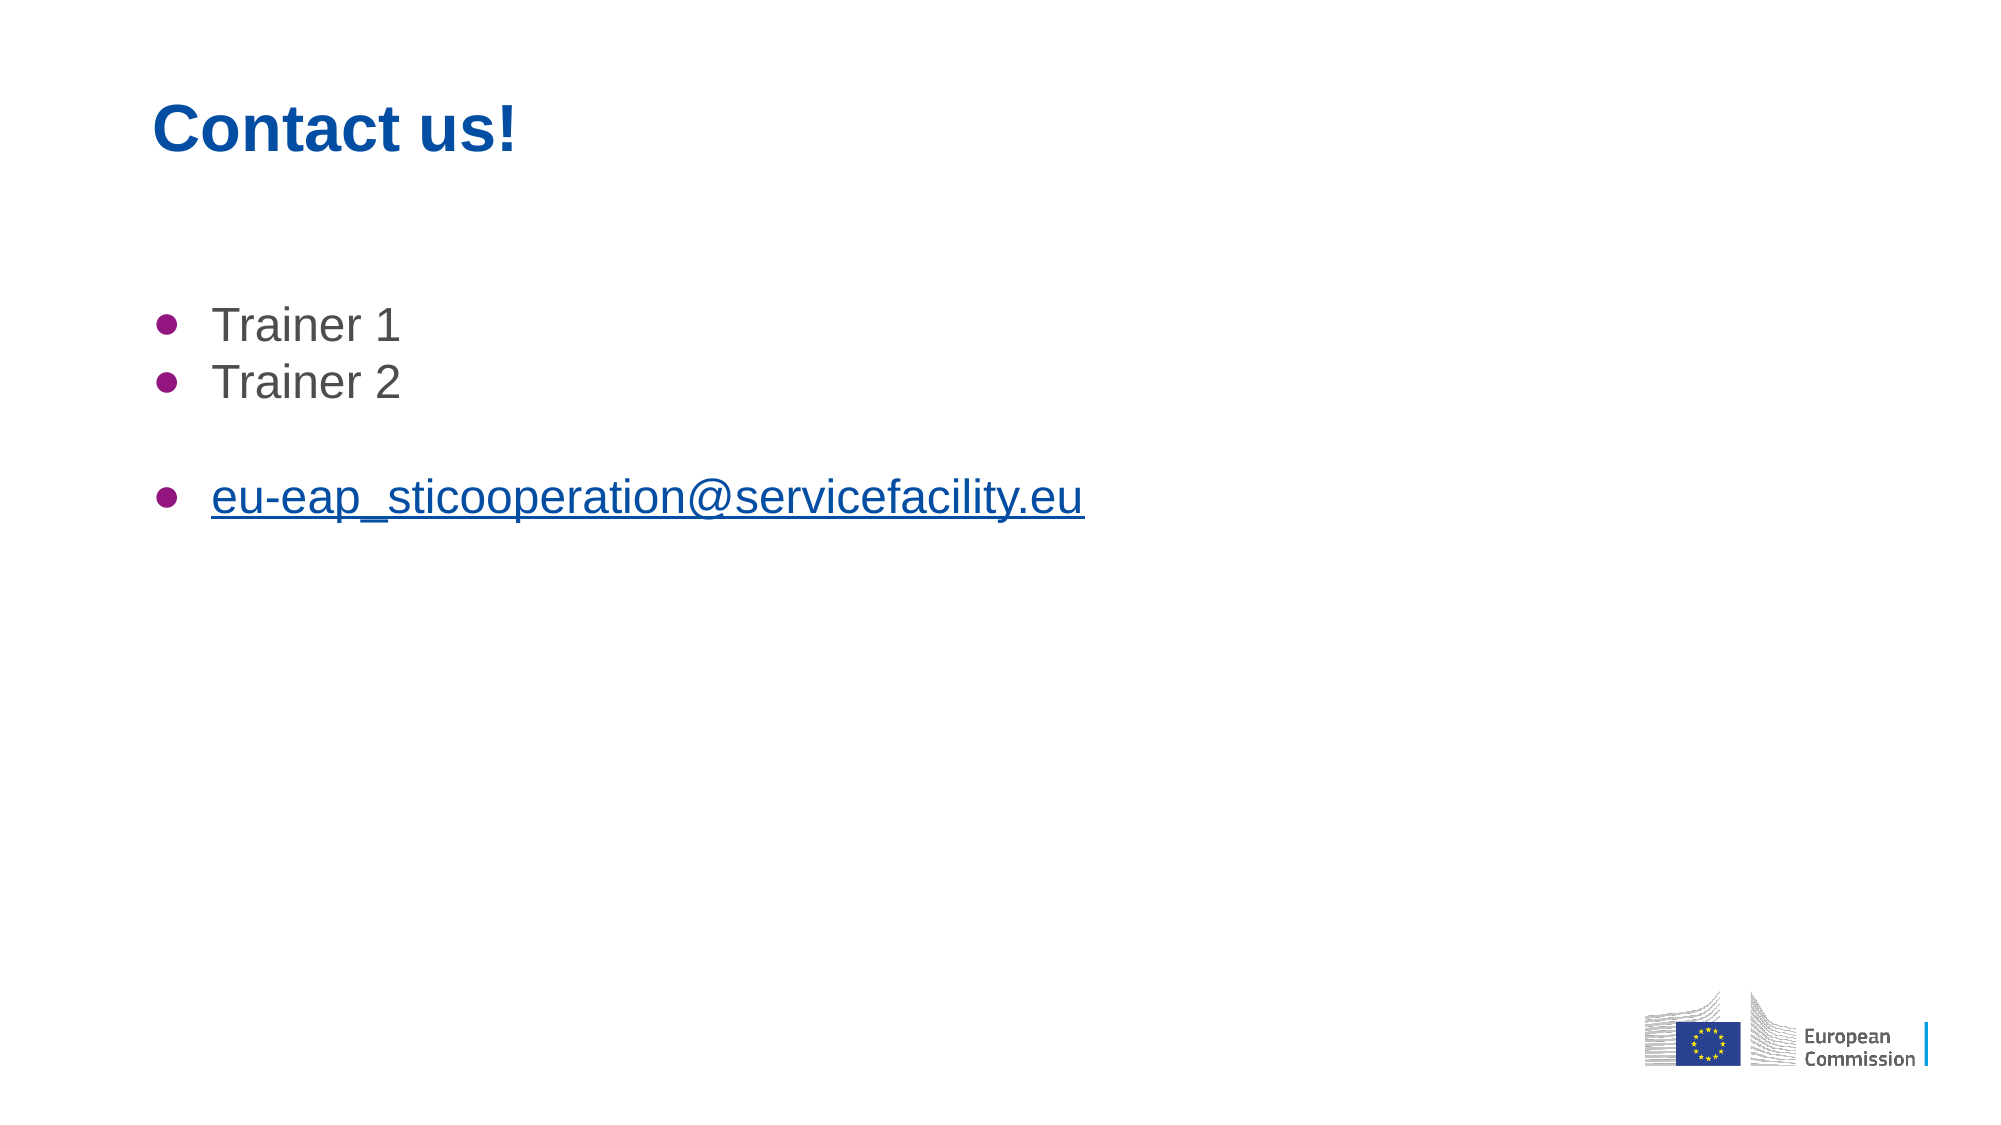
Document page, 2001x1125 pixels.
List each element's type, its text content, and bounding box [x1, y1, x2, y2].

title Contact us! [137, 76, 1863, 167]
picture [1863, 991, 1928, 1066]
text_box Trainer 1 Trainer 2 eu-eap_sticooperation@servicefacility.eu [137, 285, 1863, 1075]
